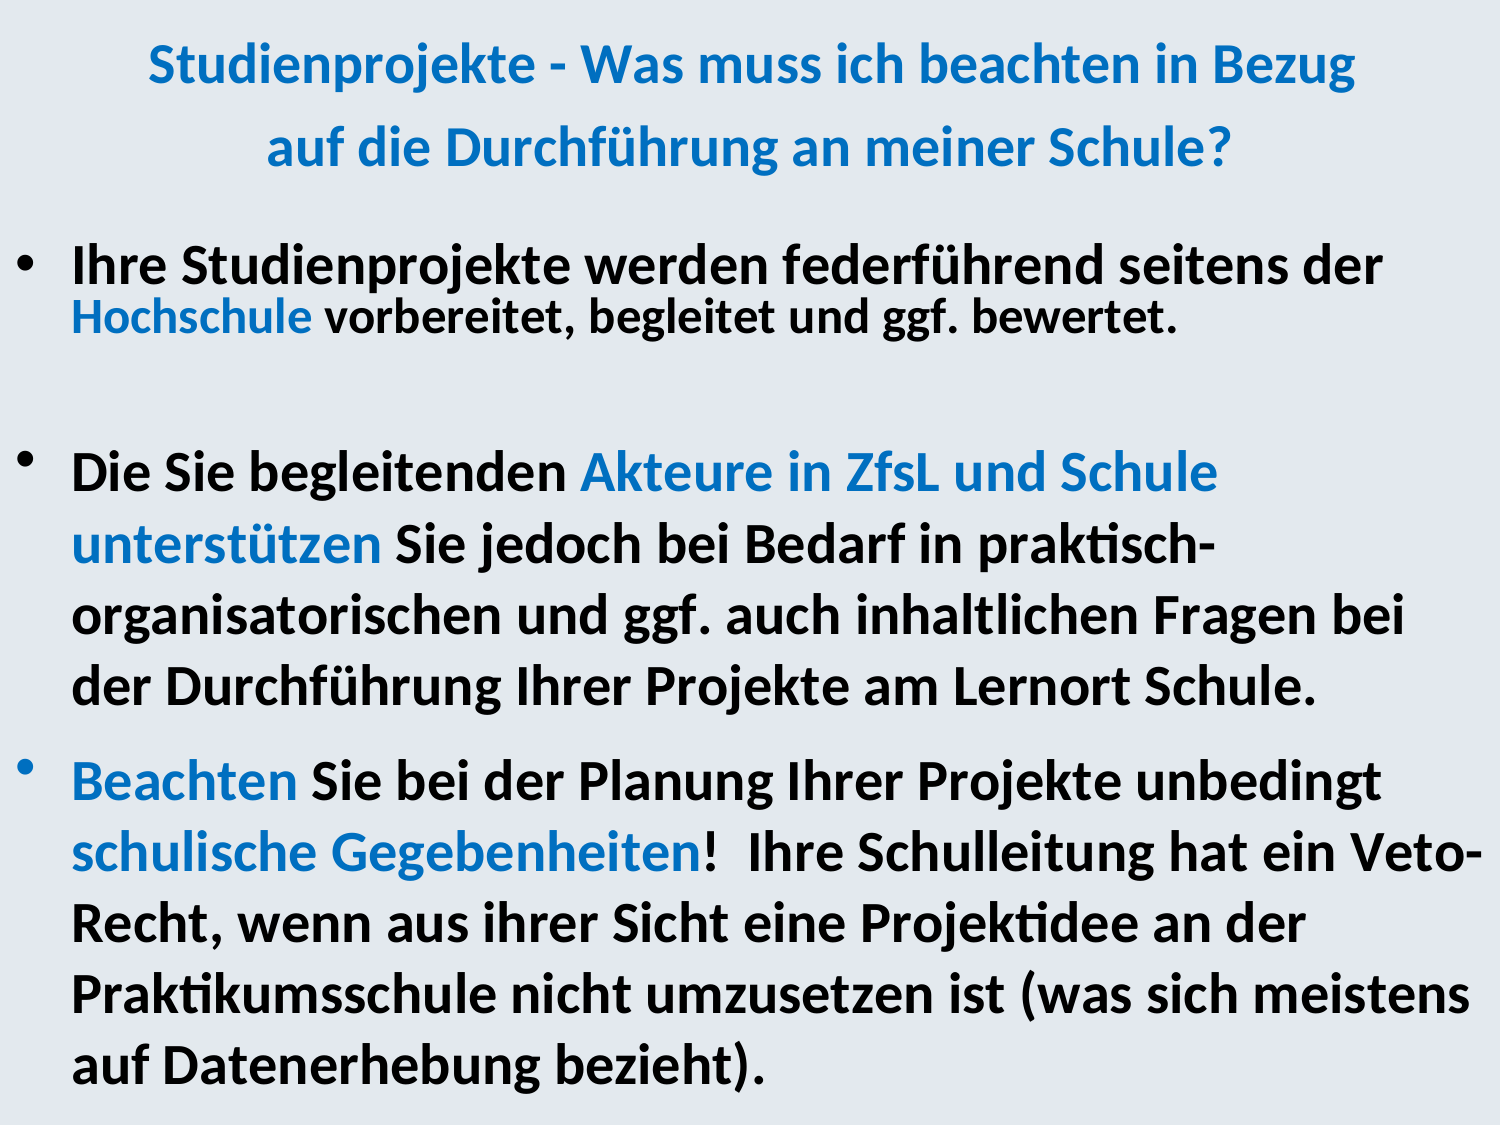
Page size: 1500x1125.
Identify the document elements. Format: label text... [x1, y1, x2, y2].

text_box • [12, 232, 47, 296]
text_box • [12, 428, 47, 492]
text_box Studienprojekte - Was muss ich beachten in Bezug auf die Durchführung an meiner Schule? Ihre Studienprojekte werden federführend seitens der Hochschule vorbereitet, begleitet und ggf. bewertet. [56, 36, 1449, 355]
text_box Die Sie begleitenden Akteure in ZfsL und Schule unterstützen Sie jedoch bei Bedarf in praktisch- organisatorischen und ggf. auch inhaltlichen Fragen bei der Durchführung Ihrer Projekte am Lernort Schule. [69, 432, 1411, 663]
text_box Beachten Sie bei der Planung Ihrer Projekte unbedingt schulische Gegebenheiten! Ihre Schulleitung hat ein Veto- Recht, wenn aus ihrer Sicht eine Projektidee an der Praktikumsschule nicht umzusetzen ist (was sich meistens auf Datenerhebung bezieht). [69, 740, 1490, 1090]
text_box • [12, 736, 47, 800]
text_box [0, 0, 1500, 1125]
